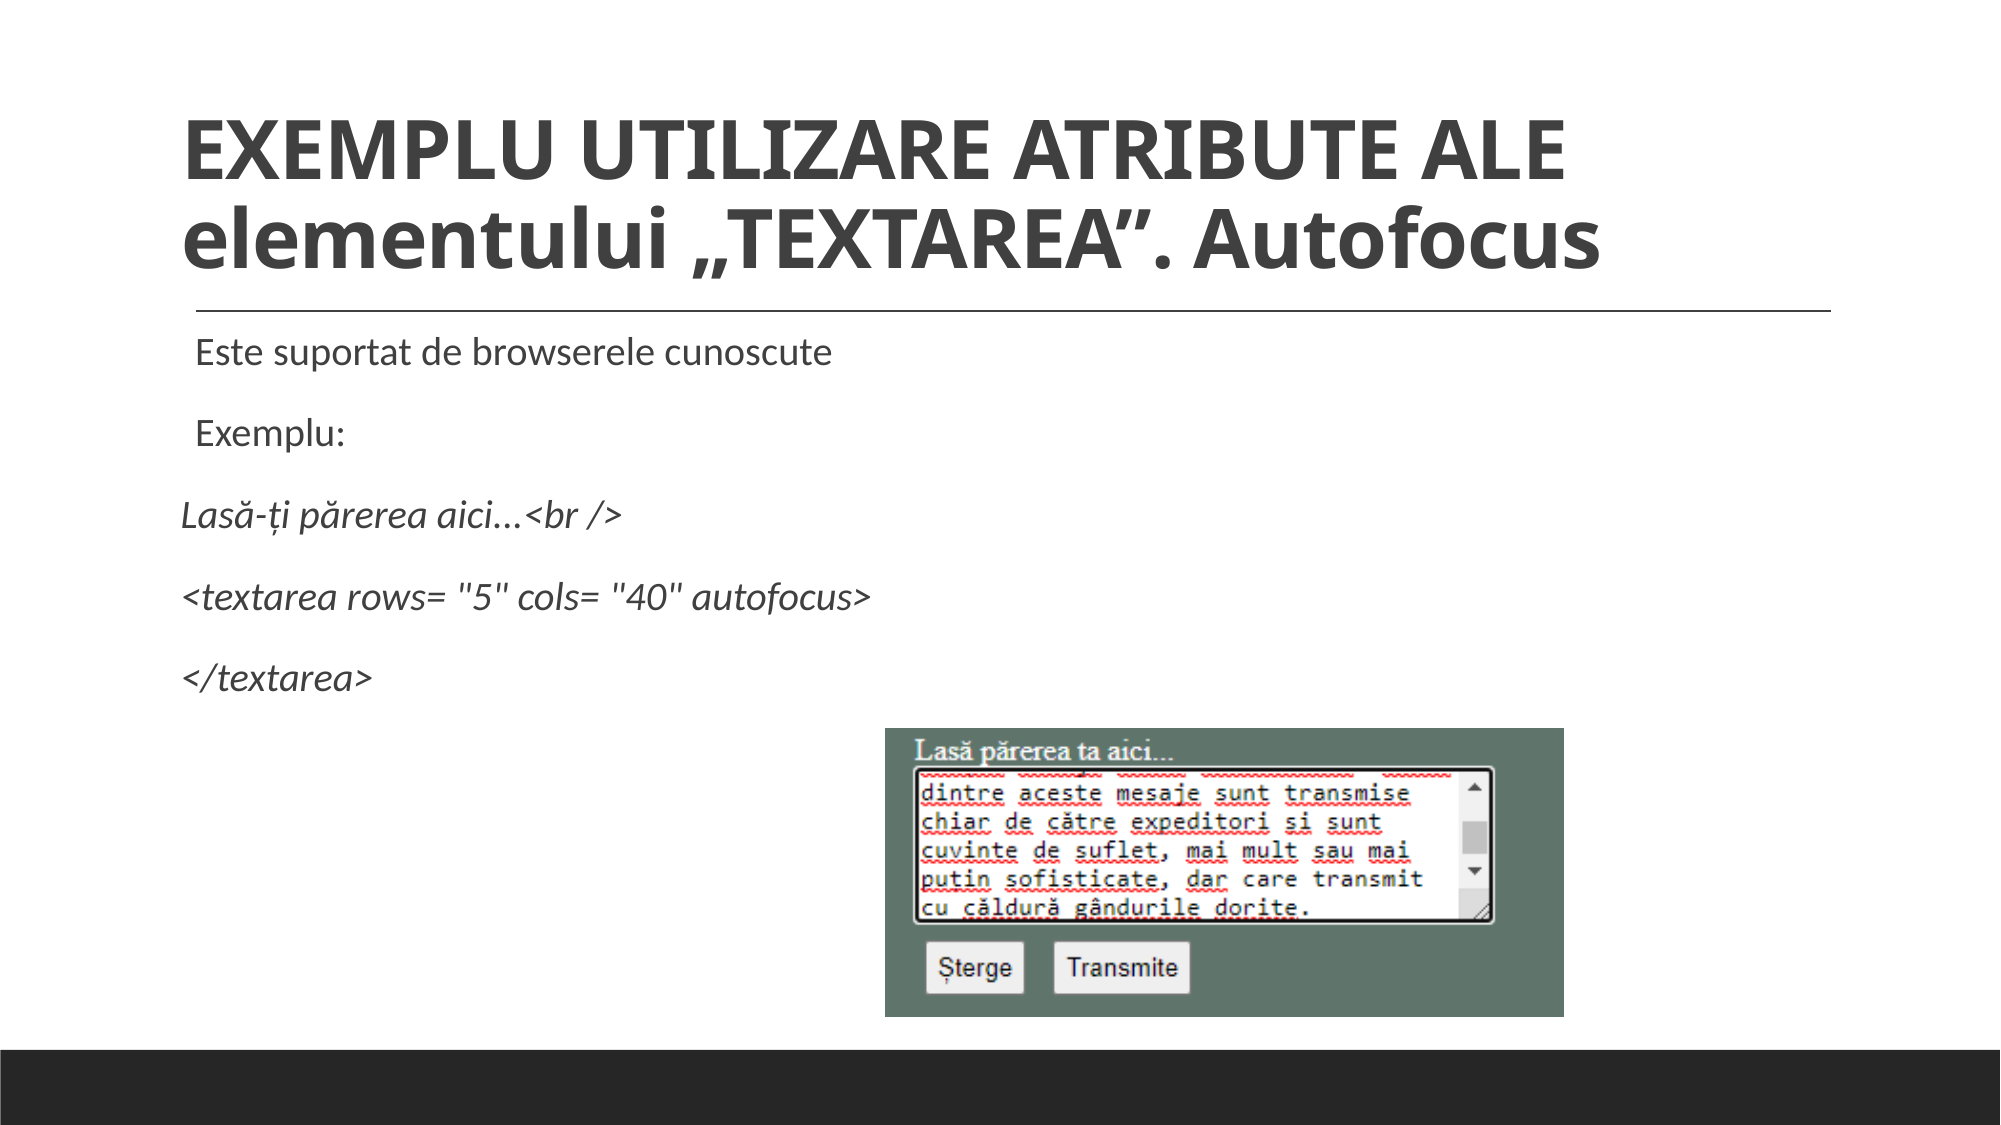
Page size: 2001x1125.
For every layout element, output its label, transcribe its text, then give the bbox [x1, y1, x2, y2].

title EXEMPLU UTILIZARE ATRIBUTE ALE elementului „TEXTAREA”. Autofocus [166, 46, 1675, 294]
picture [884, 728, 1564, 1017]
list Este suportat de browserele cunoscute Exemplu: Lasă-ți părerea aici...<br /> <textarea rows= "5" cols= "40" autofocus> </textarea> [180, 312, 1675, 711]
